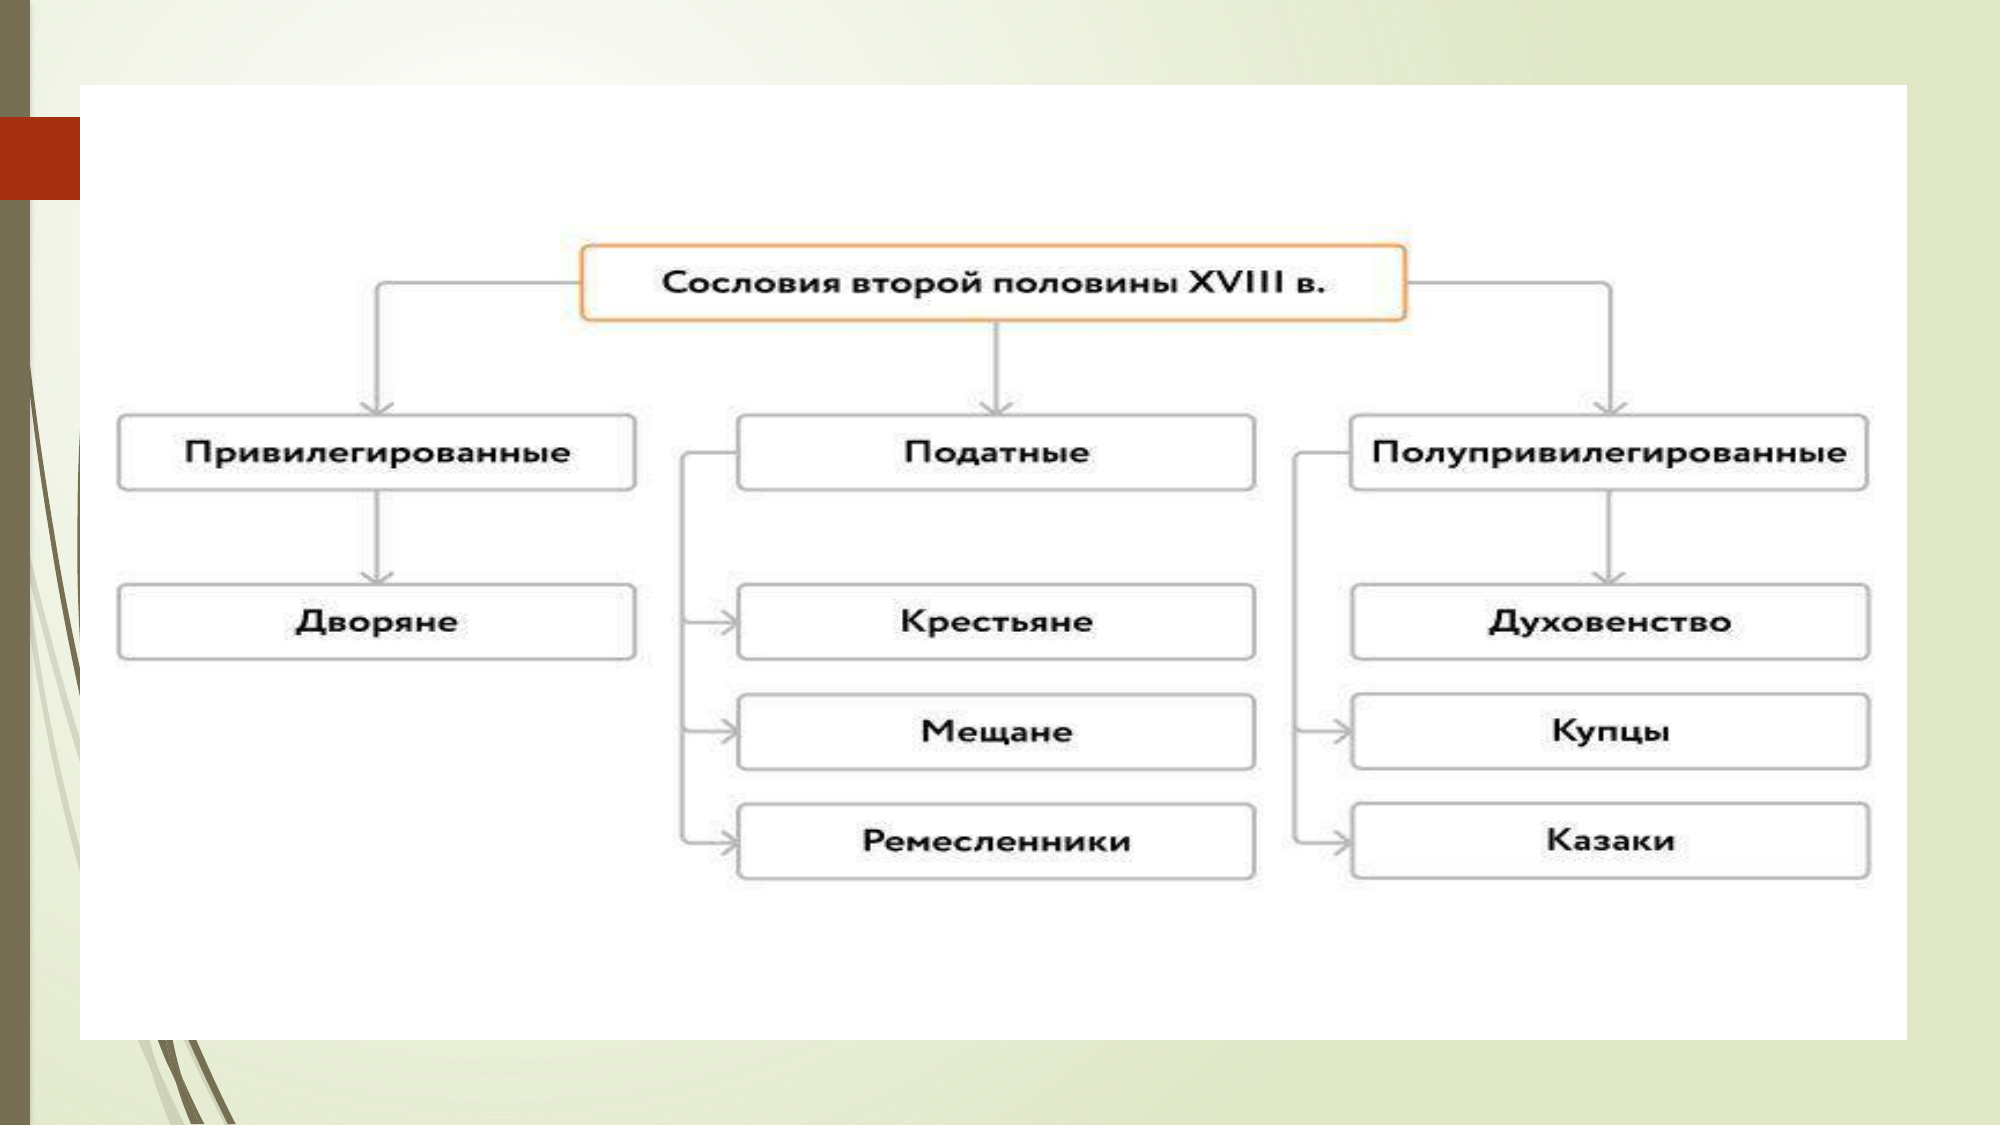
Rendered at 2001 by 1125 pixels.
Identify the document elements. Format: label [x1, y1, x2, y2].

picture [80, 85, 1907, 1040]
